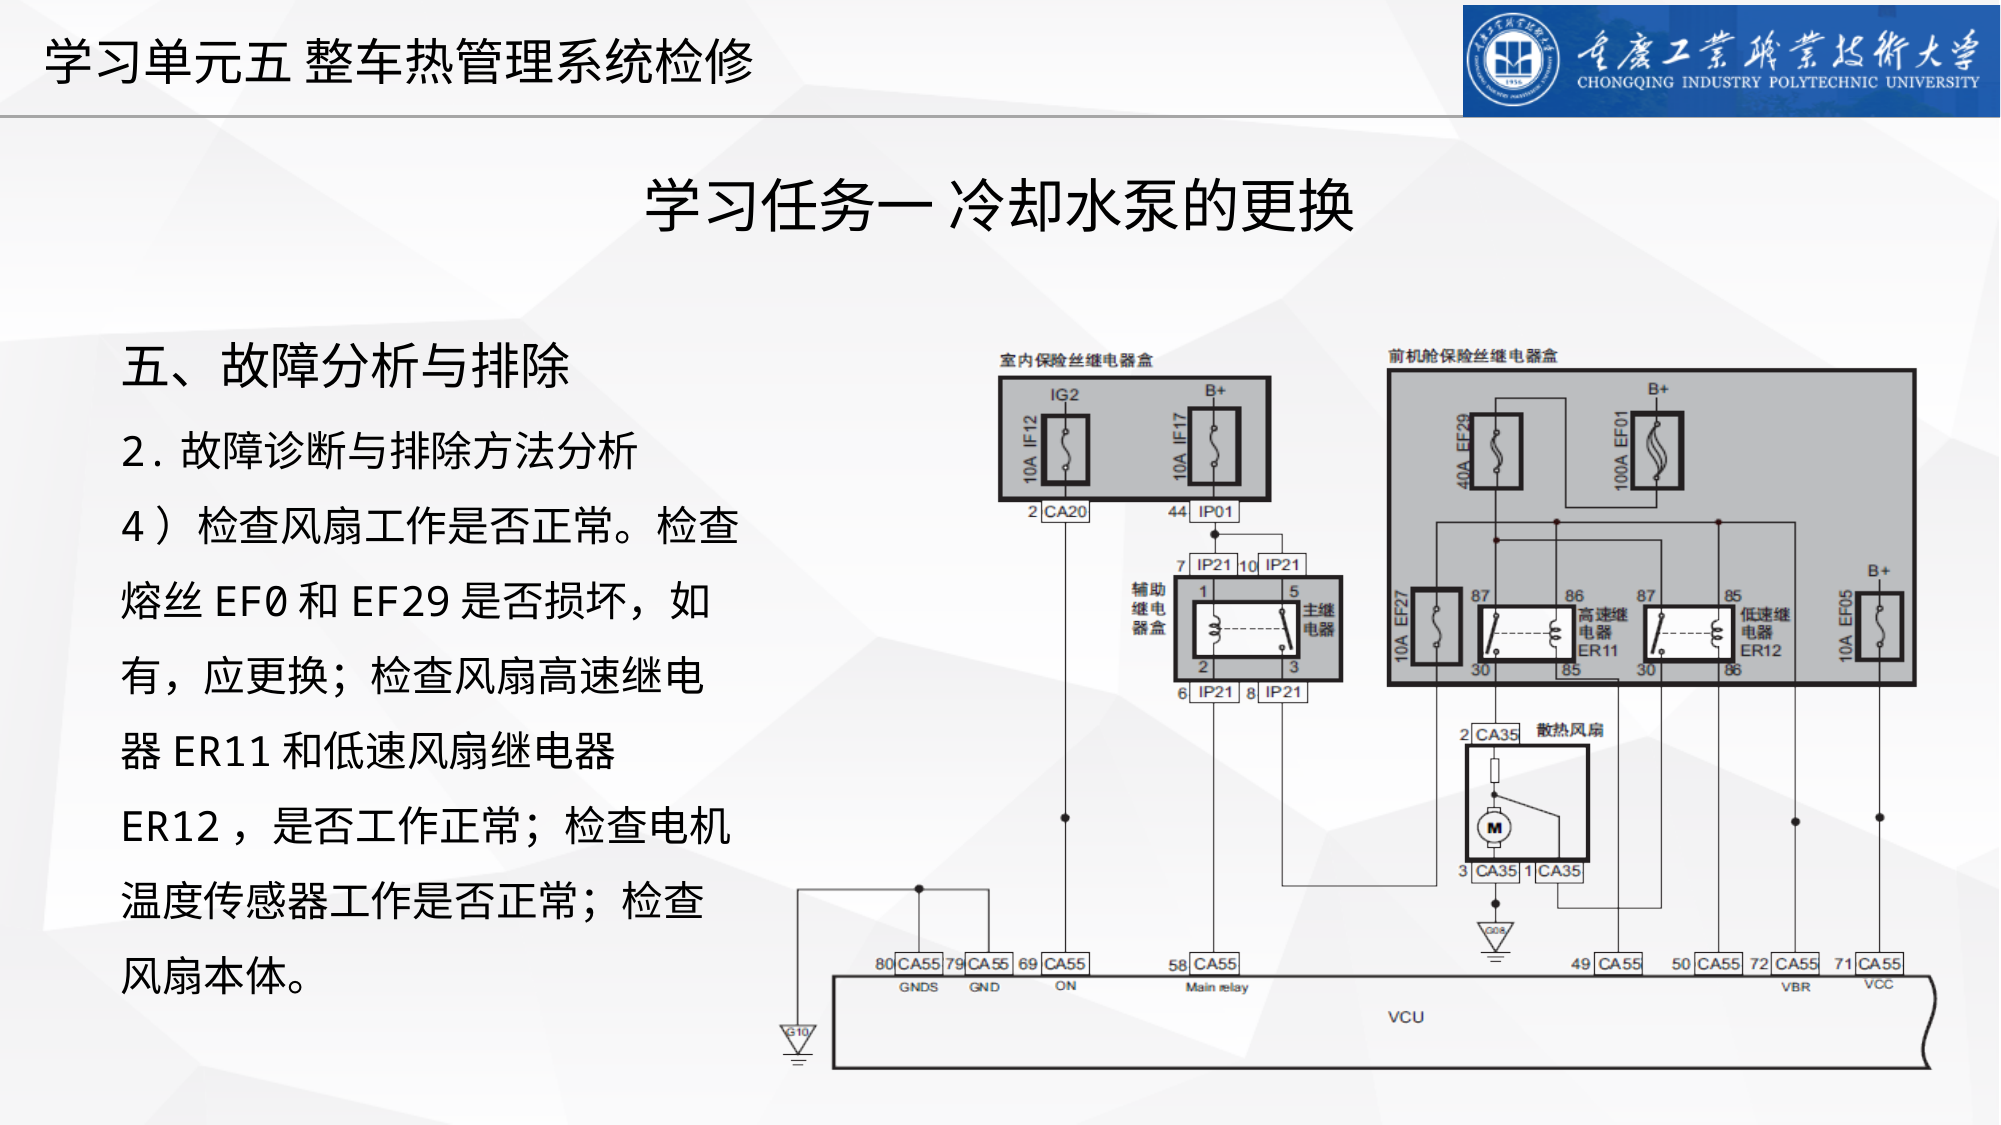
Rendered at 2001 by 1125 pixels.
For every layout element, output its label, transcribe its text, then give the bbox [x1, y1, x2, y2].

text_box 2.故障诊断与排除方法分析 4）检查风扇工作是否正常。检查熔丝EF0和EF29是否损坏，如有，应更换；检查风扇高速继电器ER11和低速风扇继电器ER12，是否工作正常；检查电机温度传感器工作是否正常；检查风扇本体。 [105, 392, 756, 1083]
picture [0, 0, 2001, 117]
picture [0, 118, 1999, 1125]
text_box 学习任务一 冷却水泵的更换 [433, 161, 1567, 247]
text_box 五、故障分析与排除 [105, 297, 983, 392]
